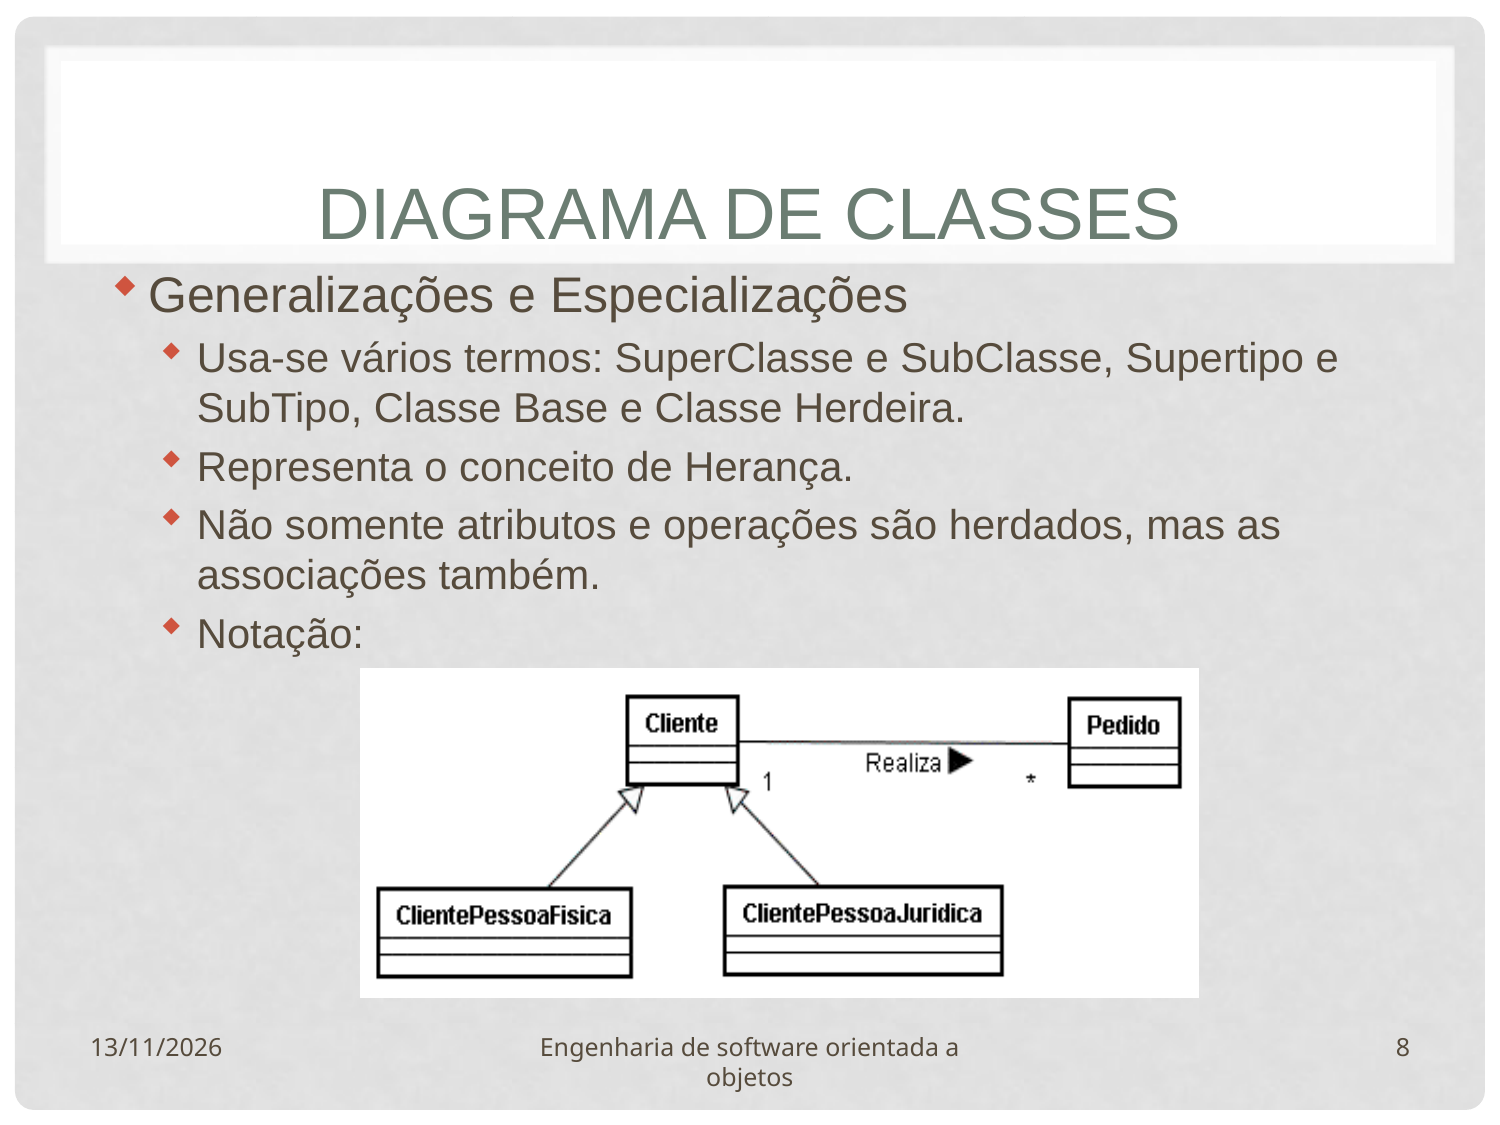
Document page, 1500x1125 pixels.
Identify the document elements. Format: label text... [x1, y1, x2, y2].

footer Engenharia de software orientada a objetos [512, 1024, 988, 1103]
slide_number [75, 1024, 425, 1103]
list Generalizações e Especializações Usa-se vários termos: SuperClasse e SubClasse, Supertipo e SubTipo, Classe Base e Classe Herdeira. Representa o conceito de Herança. Não somente atributos e operações são herdados, mas as associações também. Notação: [76, 255, 1459, 1000]
title Diagrama de Classes [75, 117, 1425, 305]
picture [359, 668, 1199, 999]
slide_number 8 [1074, 1024, 1425, 1103]
